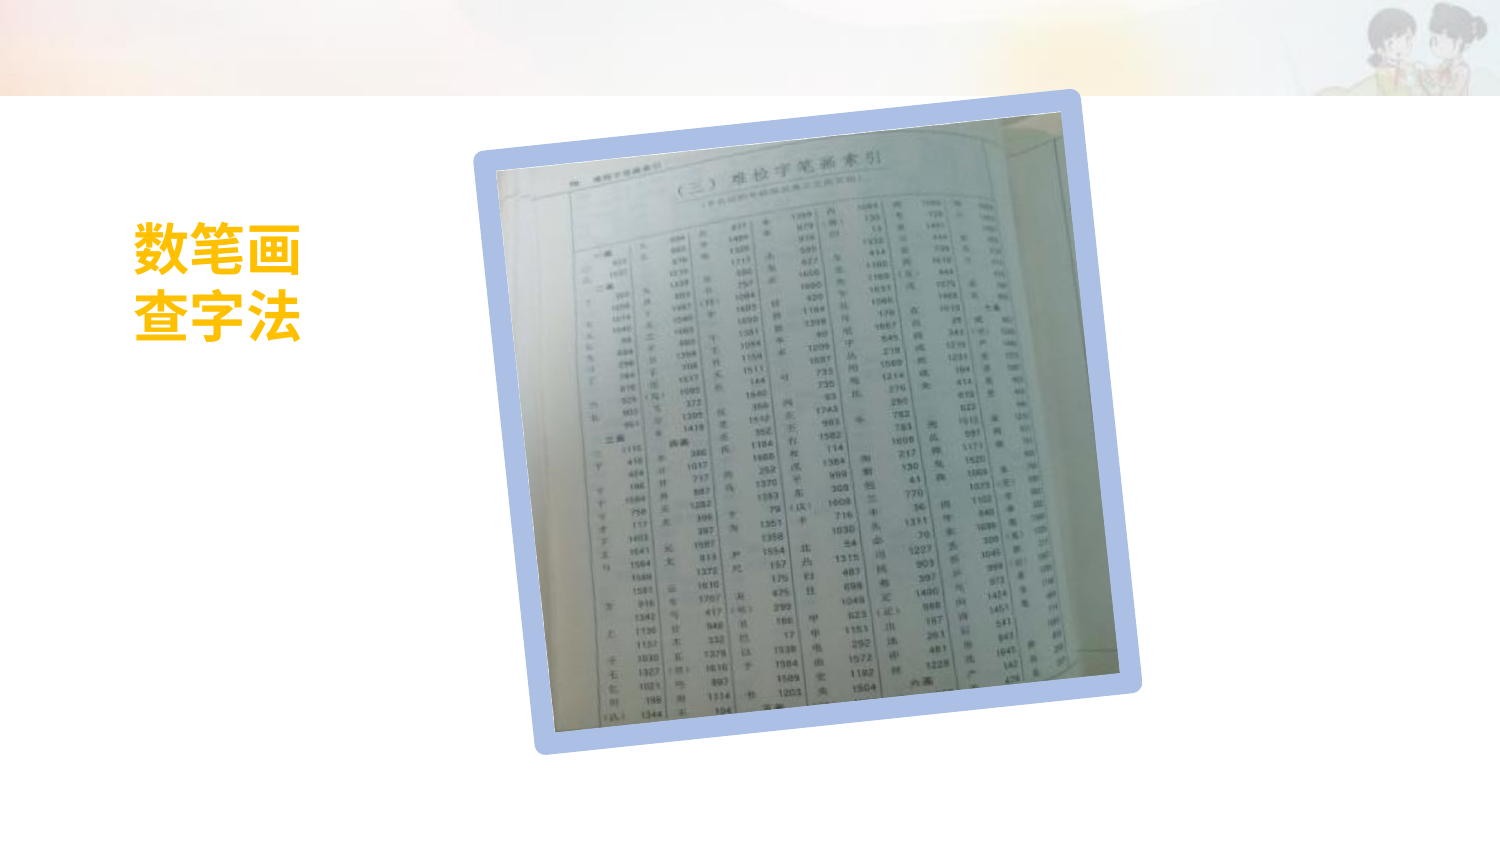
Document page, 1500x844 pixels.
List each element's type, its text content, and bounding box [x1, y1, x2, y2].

picture [497, 113, 1119, 732]
text_box 数笔画 查字法 [118, 206, 452, 357]
picture [0, 0, 1500, 96]
